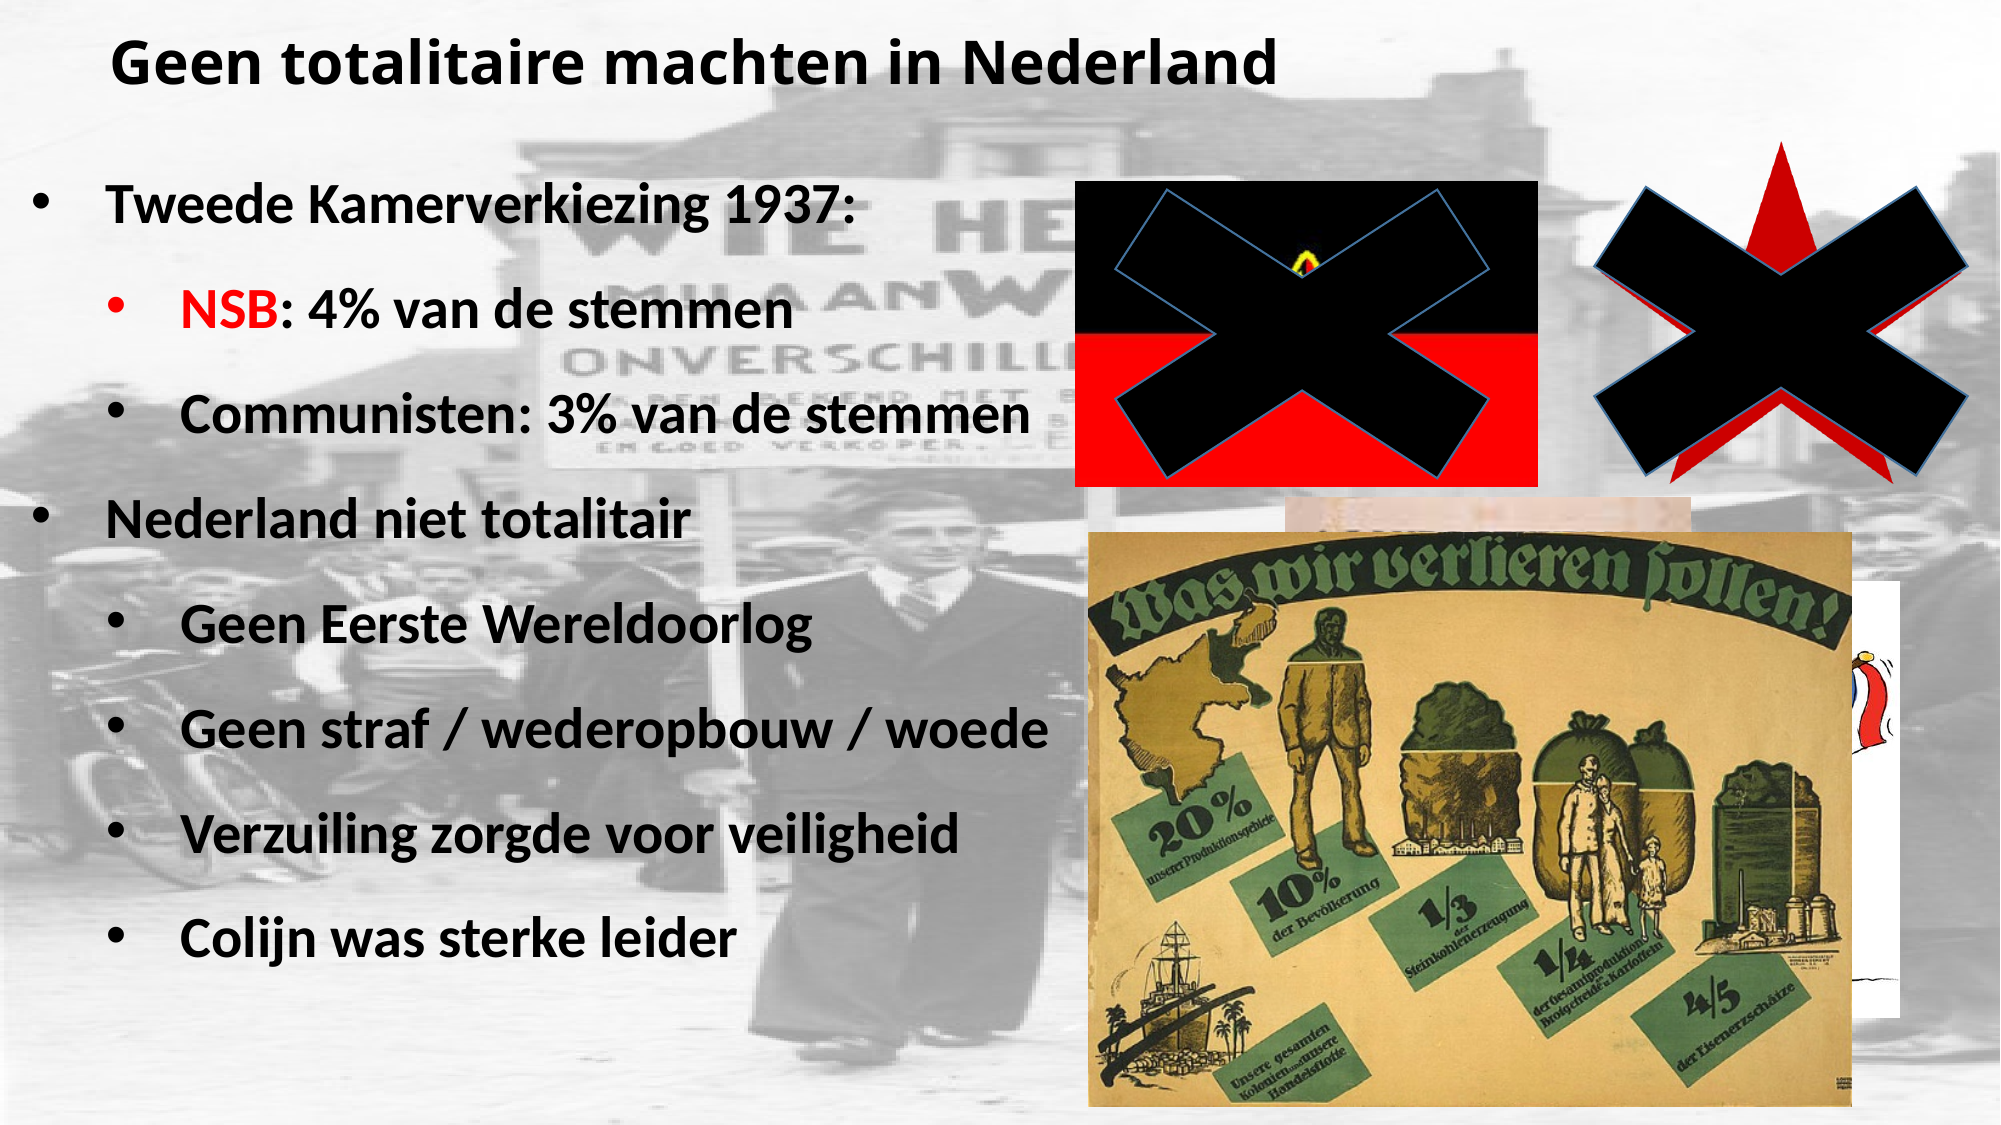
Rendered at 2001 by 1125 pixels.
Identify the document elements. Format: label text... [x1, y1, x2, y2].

text_box [1592, 255, 1600, 272]
picture [1088, 497, 1900, 1107]
title Geen totalitaire machten in Nederland [94, 25, 1904, 106]
picture [1075, 181, 1538, 487]
text_box [1592, 391, 1600, 407]
picture [1600, 141, 1962, 484]
text_box [1962, 255, 1970, 272]
text_box Tweede Kamerverkiezing 1937: NSB: 4% van de stemmen Communisten: 3% van de stemmen Nederland niet totalitair Geen Eerste Wereldoorlog Geen straf / wederopbouw / woede Verzuiling zorgde voor veiligheid Colijn was sterke leider [16, 122, 1095, 977]
text_box [1962, 391, 1970, 407]
